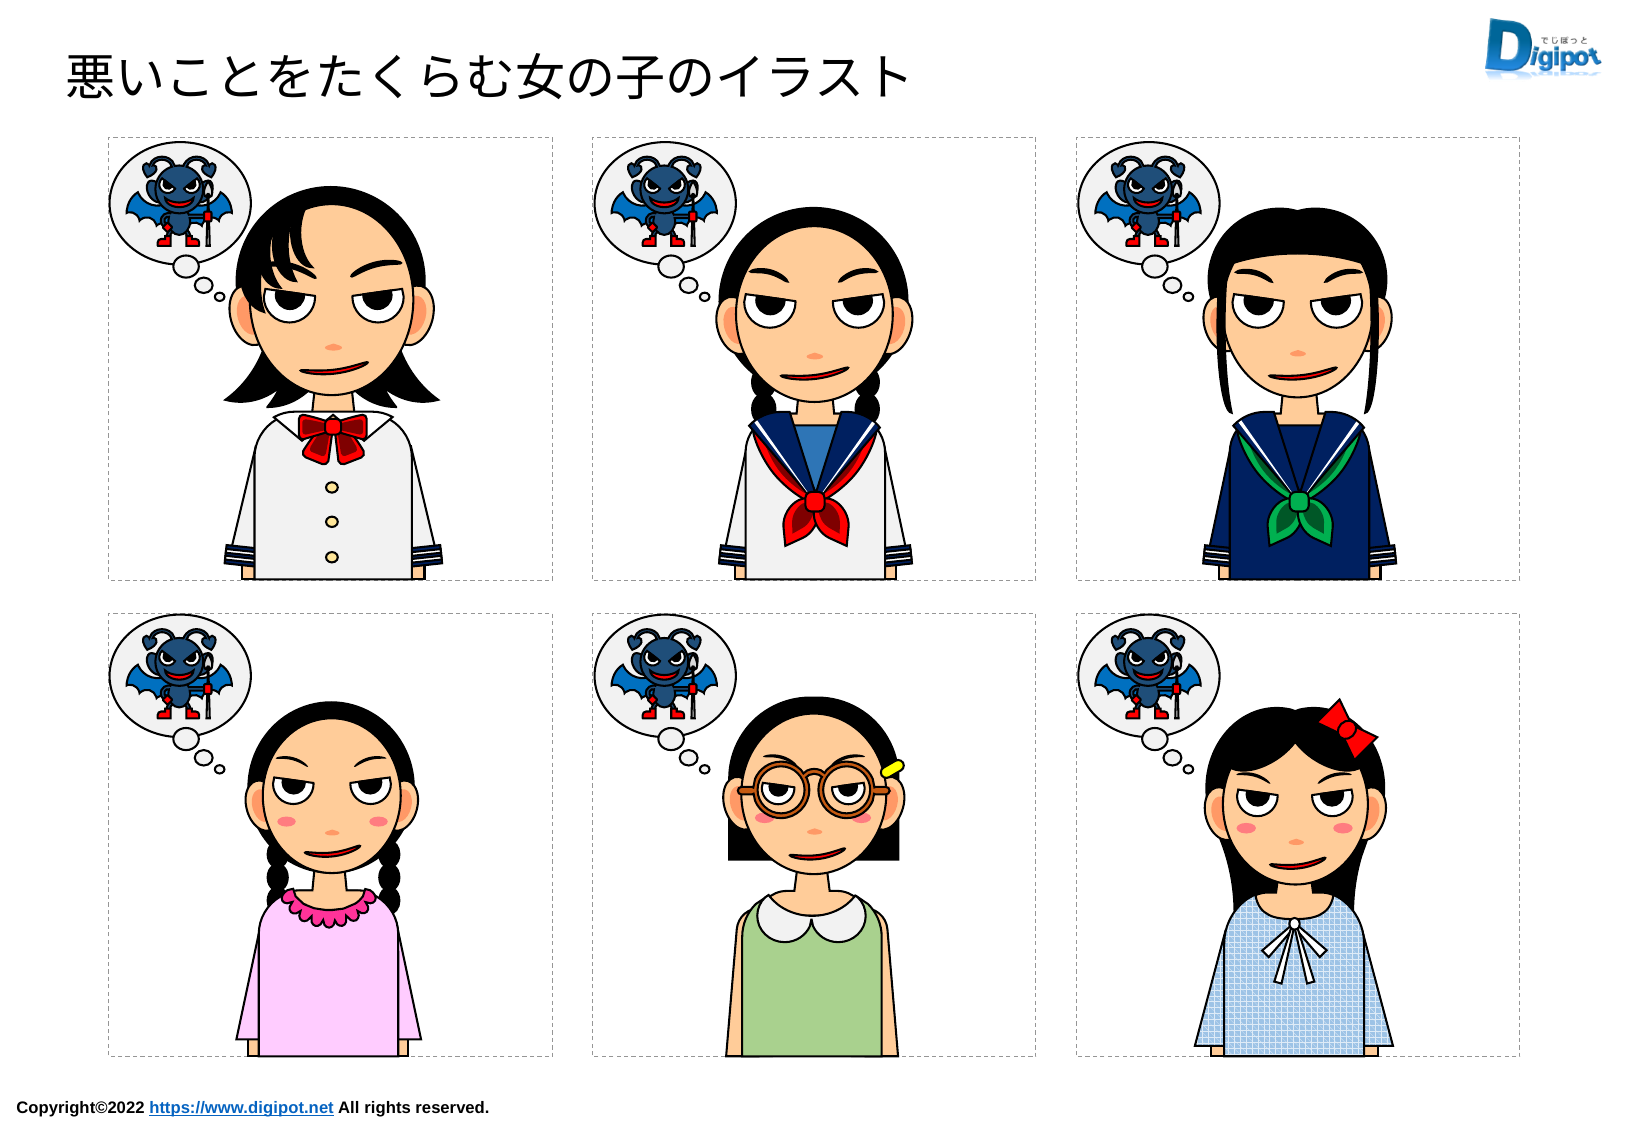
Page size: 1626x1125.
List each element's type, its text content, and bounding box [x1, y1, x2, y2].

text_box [109, 614, 422, 1057]
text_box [109, 141, 442, 580]
text_box 悪いことをたくらむ女の子のイラスト [50, 38, 929, 113]
picture [1485, 18, 1602, 82]
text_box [594, 141, 912, 580]
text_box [1078, 141, 1396, 580]
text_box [1078, 614, 1393, 1057]
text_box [594, 614, 905, 1059]
